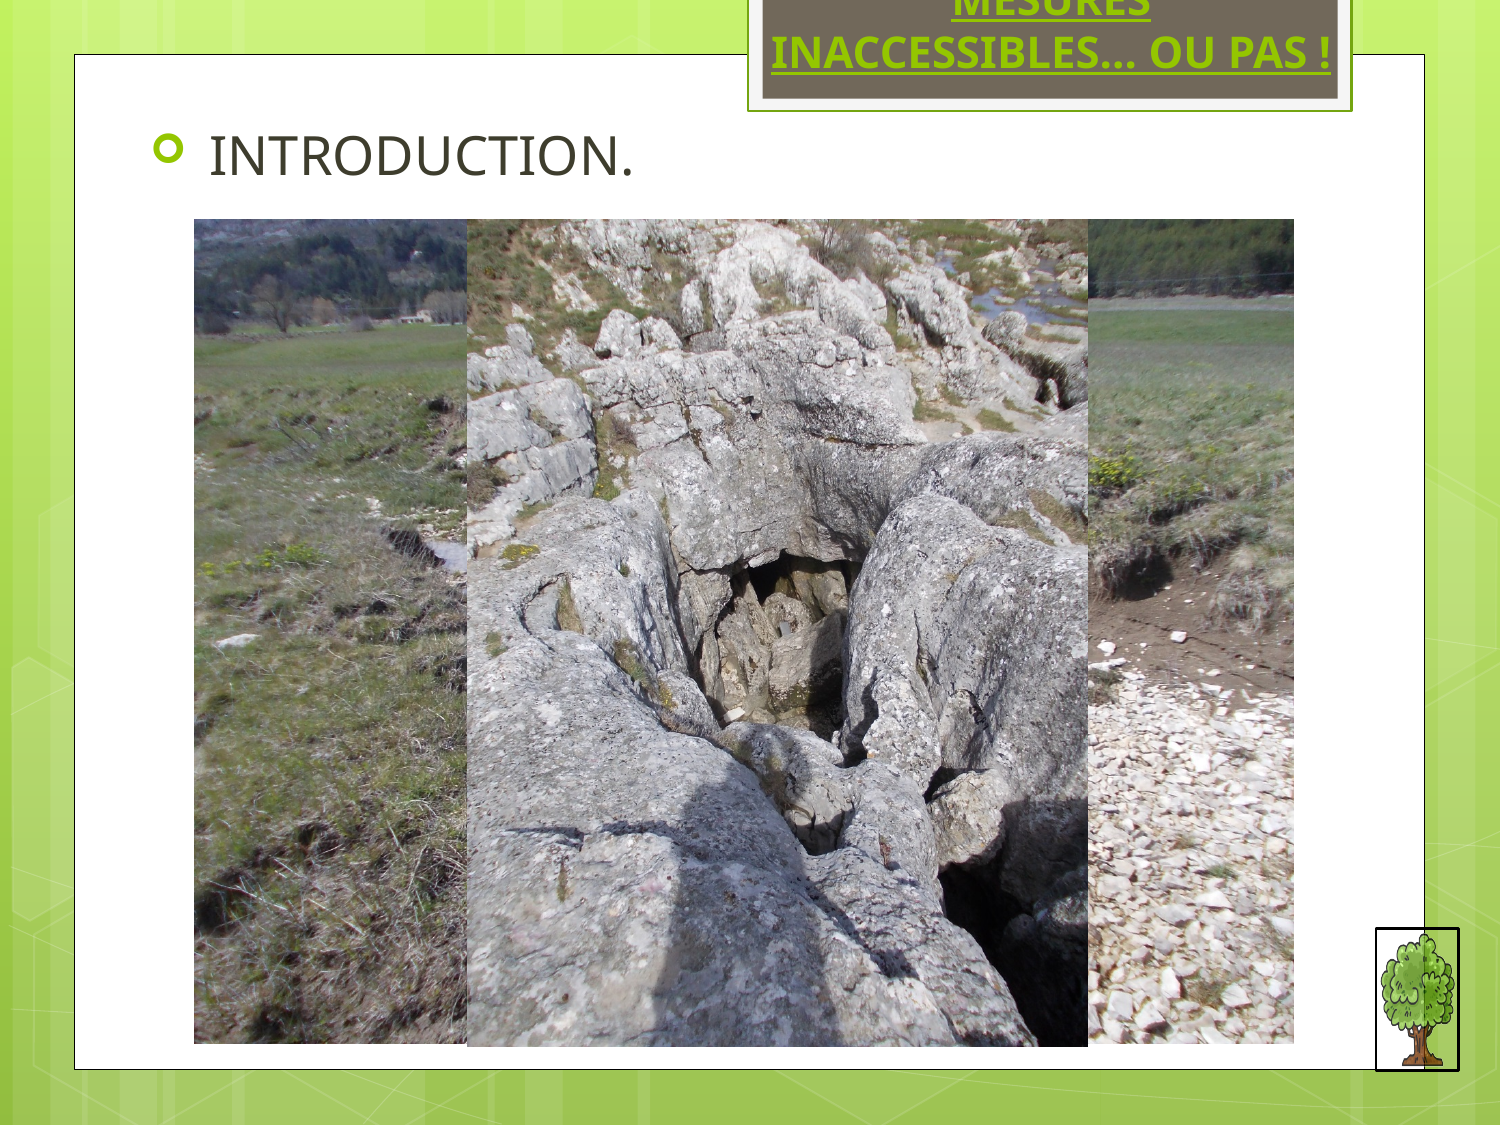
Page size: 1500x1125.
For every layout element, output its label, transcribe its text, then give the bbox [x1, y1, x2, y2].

list Introduction. [123, 113, 880, 197]
picture [194, 219, 1294, 1047]
text_box [1375, 927, 1460, 1072]
title Mesures inaccessibles… ou pas ! [750, 0, 1353, 85]
